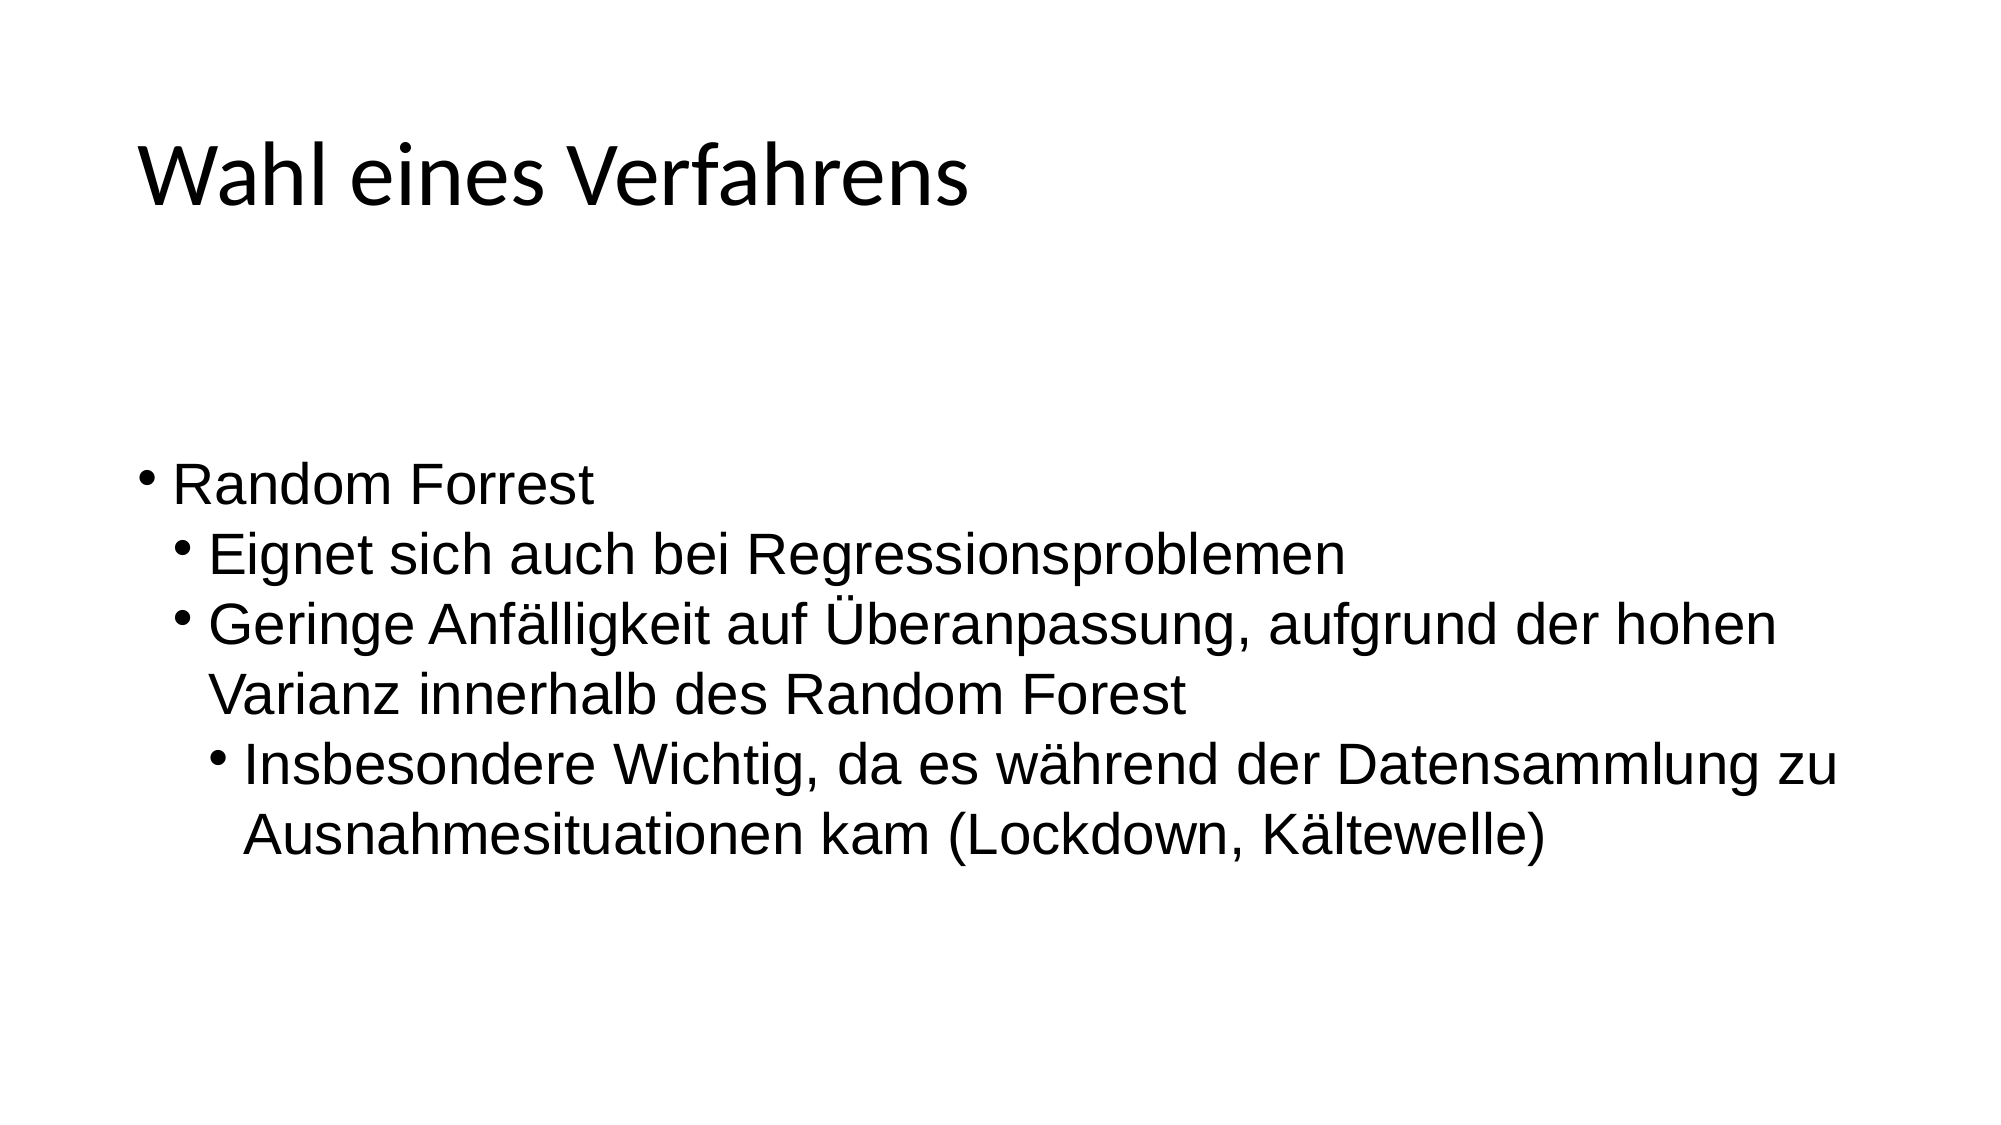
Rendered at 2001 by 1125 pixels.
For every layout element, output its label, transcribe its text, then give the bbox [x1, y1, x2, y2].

text_box Wahl eines Verfahrens [137, 59, 1863, 278]
text_box Random Forrest Eignet sich auch bei Regressionsproblemen Geringe Anfälligkeit auf Überanpassung, aufgrund der hohen Varianz innerhalb des Random Forest Insbesondere Wichtig, da es während der Datensammlung zu Ausnahmesituationen kam (Lockdown, Kältewelle) [137, 299, 1863, 1014]
